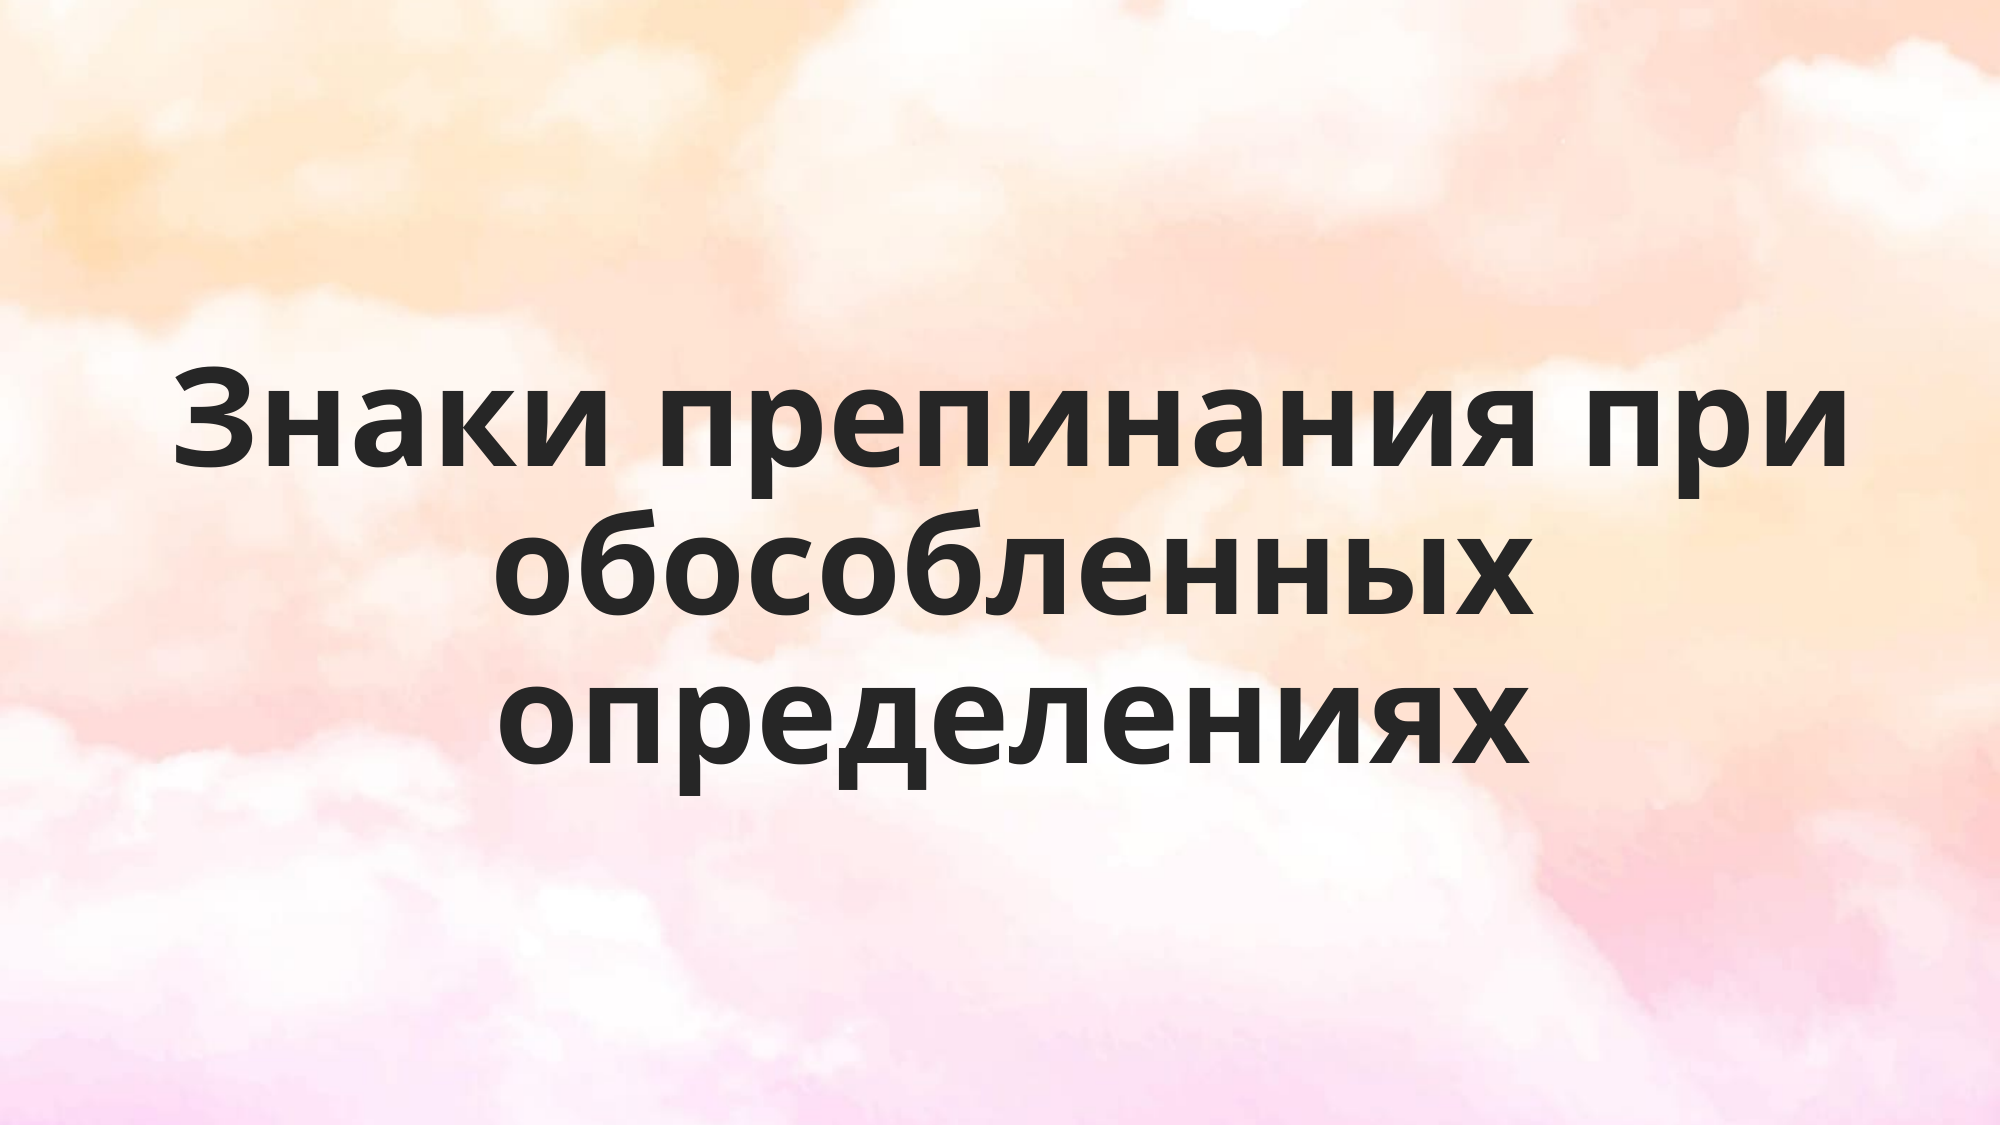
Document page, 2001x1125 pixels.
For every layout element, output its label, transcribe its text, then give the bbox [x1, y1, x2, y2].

title Знаки препинания при обособленных определениях [58, 97, 1967, 801]
picture [0, 0, 2000, 1125]
